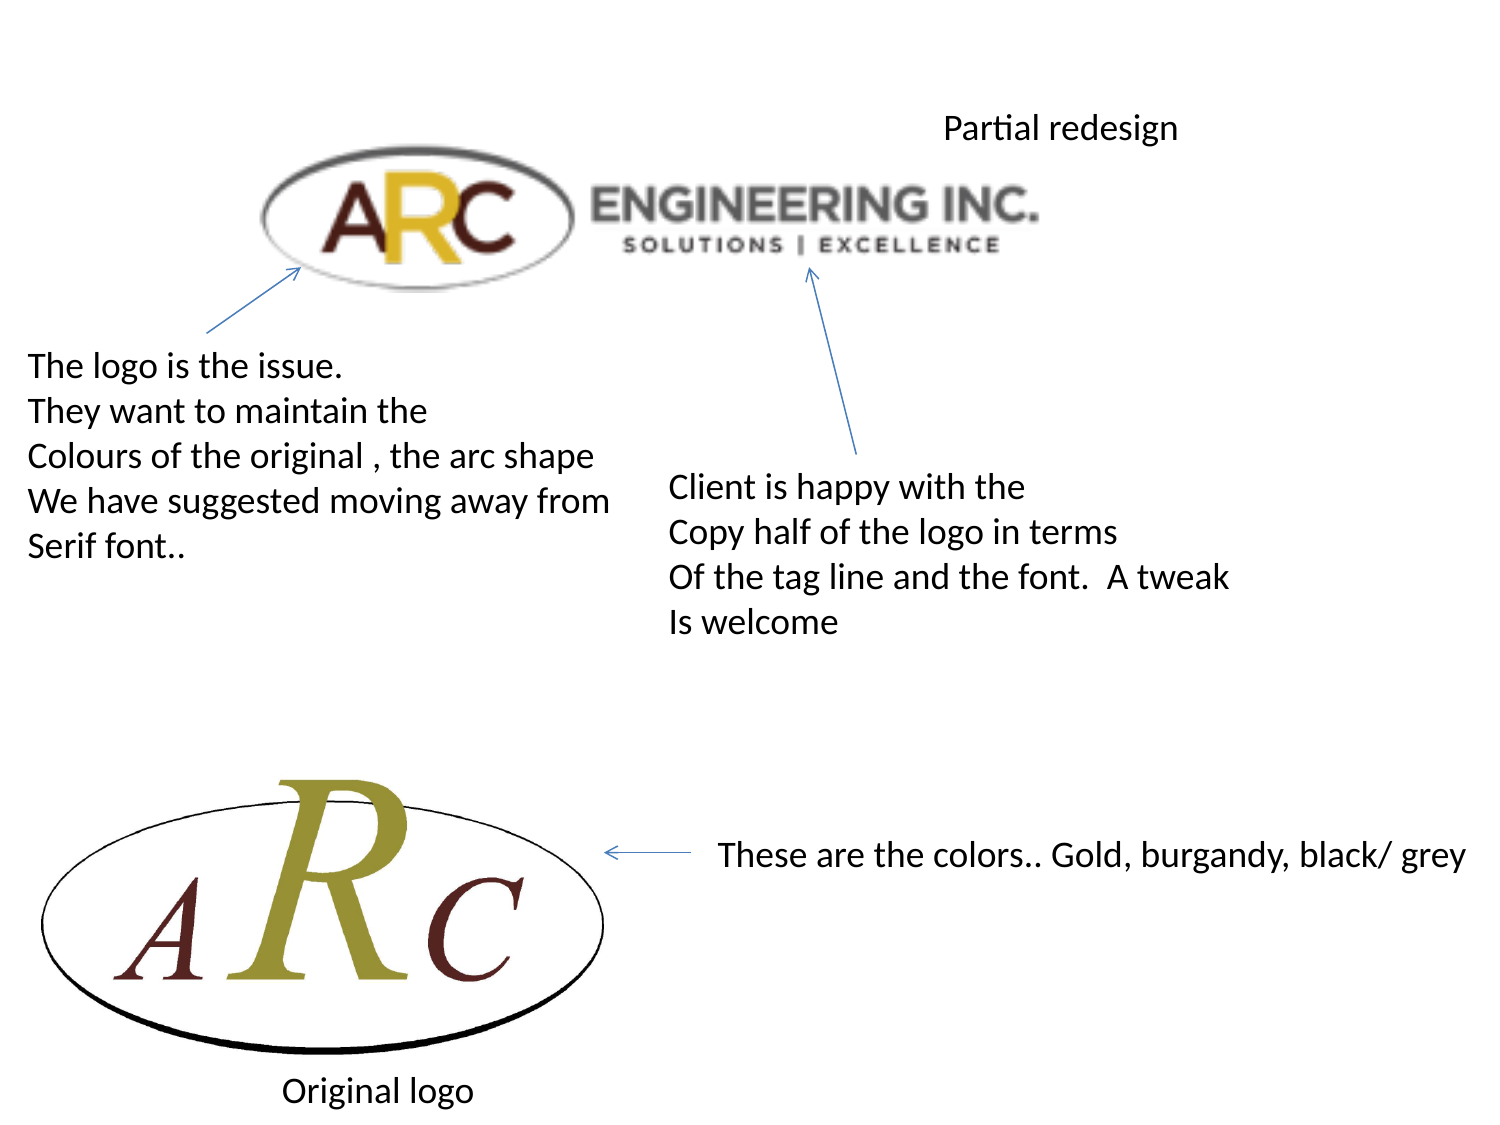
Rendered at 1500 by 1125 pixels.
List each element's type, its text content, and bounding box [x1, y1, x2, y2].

picture [41, 774, 605, 1060]
text_box These are the colors.. Gold, burgandy, black/ grey [702, 822, 1491, 882]
text_box The logo is the issue. They want to maintain the Colours of the original , the arc shape We have suggested moving away from Serif font.. [12, 333, 635, 574]
text_box Partial redesign [1085, 95, 1195, 155]
picture [229, 54, 1079, 293]
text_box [808, 266, 857, 455]
text_box Original logo [267, 1067, 490, 1119]
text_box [206, 266, 302, 334]
text_box Client is happy with the Copy half of the logo in terms Of the tag line and the font. A tweak Is welcome [653, 454, 1246, 650]
